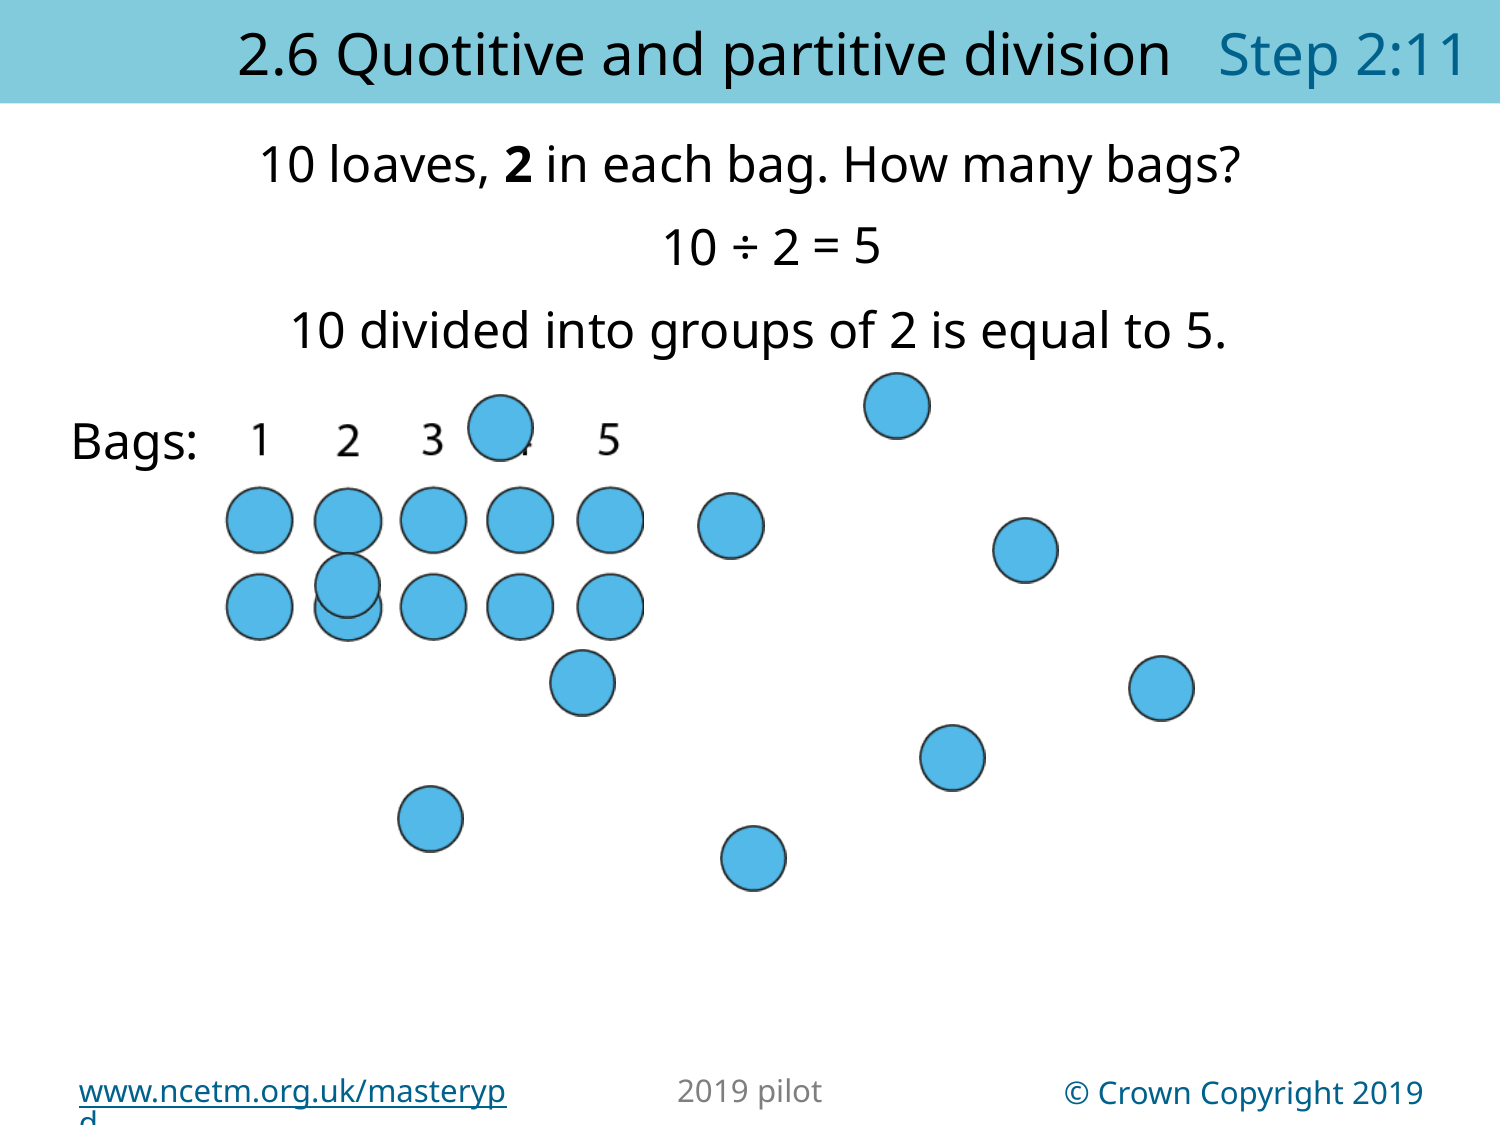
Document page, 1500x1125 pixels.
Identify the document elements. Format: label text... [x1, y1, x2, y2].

picture [396, 785, 464, 853]
text_box 10 divided into groups of 2 is equal to 5. [274, 290, 1243, 366]
picture [863, 372, 931, 440]
text_box 10 loaves, 2 in each bag. How many bags? [244, 125, 1256, 201]
text_box 10 ÷ 2 [122, 208, 1340, 283]
picture [307, 394, 616, 721]
picture [992, 517, 1060, 584]
text_box Bags: [56, 401, 215, 477]
picture [697, 492, 765, 560]
picture [918, 724, 986, 792]
picture [567, 413, 644, 641]
text_box = 5 [797, 206, 898, 282]
picture [1127, 655, 1195, 722]
picture [194, 414, 303, 641]
list 2.6 Quotitive and partitive division Step 2:11 [0, 0, 1500, 104]
picture [720, 825, 787, 892]
